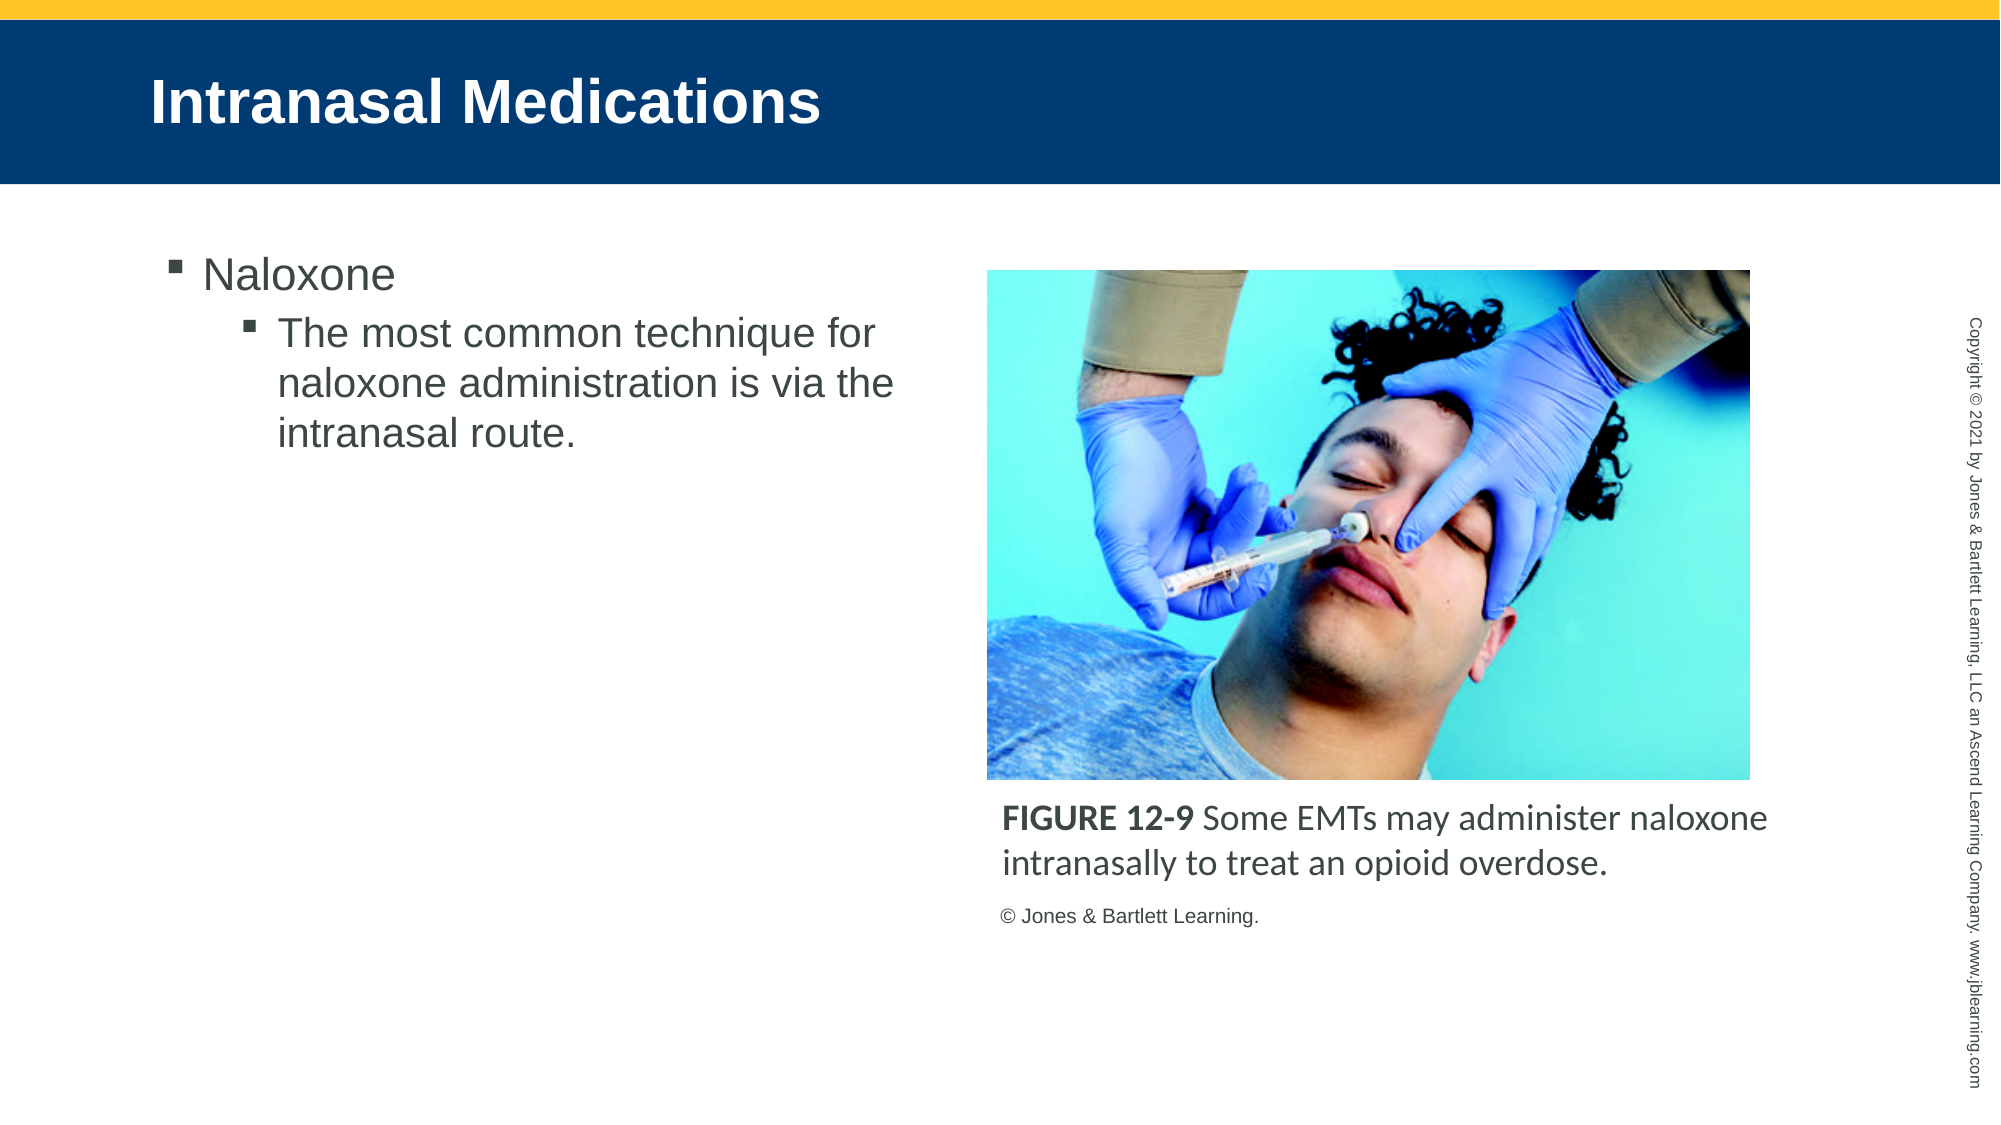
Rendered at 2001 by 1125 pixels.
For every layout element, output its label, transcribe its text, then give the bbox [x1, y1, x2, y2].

text_box © Jones & Bartlett Learning. [985, 894, 1275, 935]
list Naloxone The most common technique for naloxone administration is via the intranasal route. [150, 237, 1034, 1025]
picture [987, 270, 1750, 780]
text_box FIGURE 12-9 Some EMTs may administer naloxone intranasally to treat an opioid overdose. [987, 785, 1813, 891]
title Intranasal Medications [0, 19, 2000, 185]
